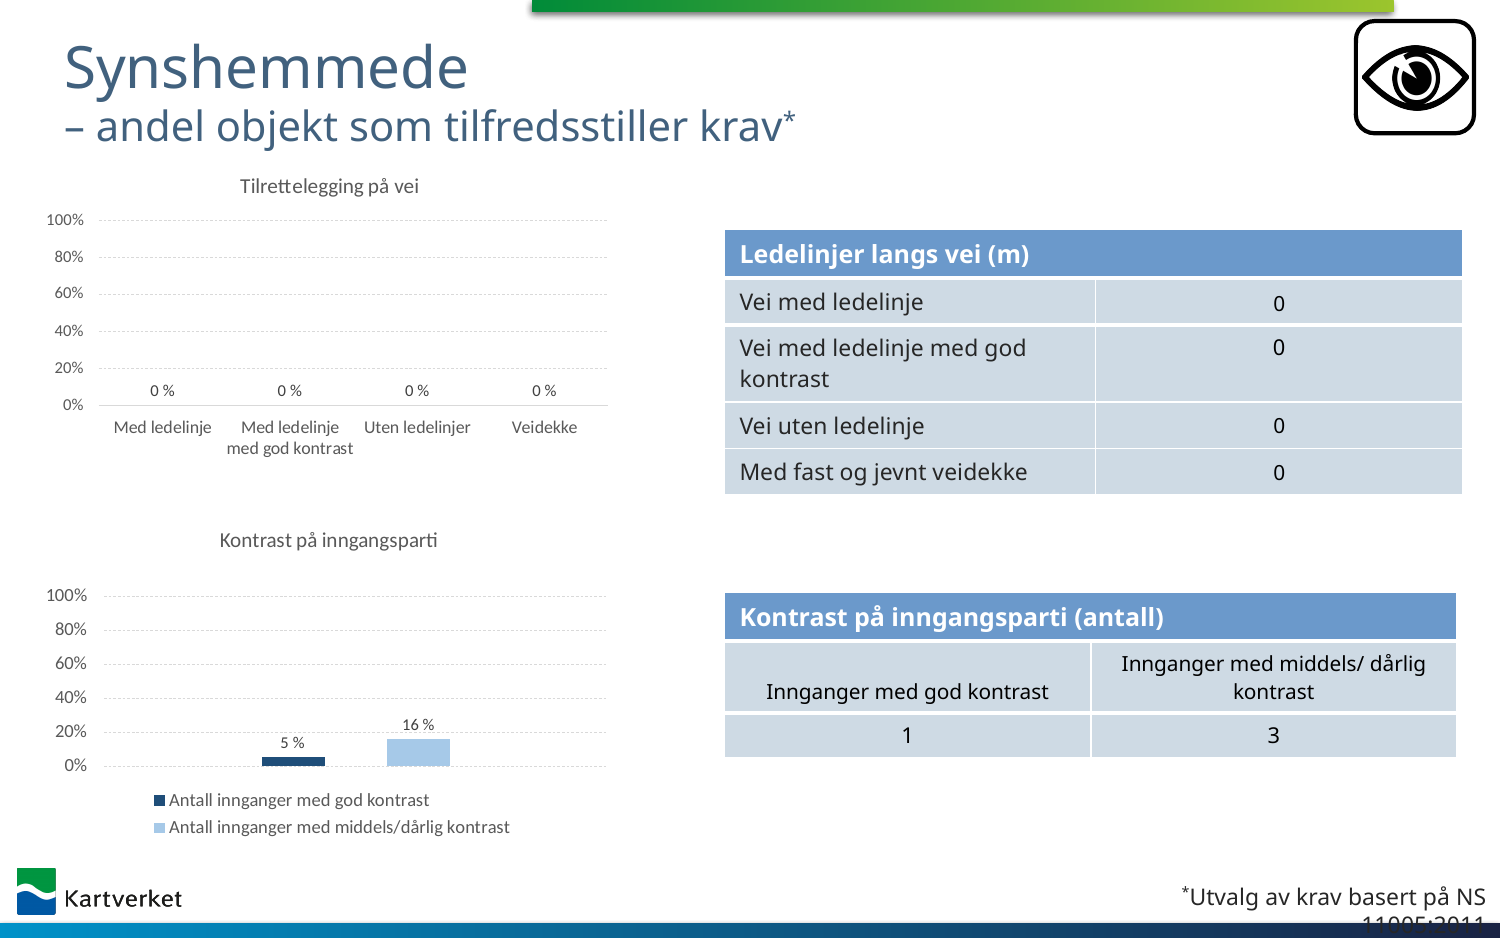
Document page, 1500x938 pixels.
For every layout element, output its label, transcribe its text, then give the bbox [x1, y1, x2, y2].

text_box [1355, 20, 1475, 134]
table_cell Innganger med middels/ dårlig kontrast [1092, 643, 1456, 711]
picture [41, 520, 617, 846]
table_cell Innganger med god kontrast [725, 643, 1090, 711]
table_cell 0 [1096, 403, 1462, 448]
table_header Ledelinjer langs vei (m) [725, 230, 1462, 276]
table_cell Vei med ledelinje [725, 280, 1095, 323]
table_header Kontrast på inngangsparti (antall) [725, 593, 1456, 639]
text_box Synshemmede – andel objekt som tilfredsstiller krav* [49, 24, 1431, 158]
table_cell Med fast og jevnt veidekke [725, 449, 1095, 494]
table_cell Vei med ledelinje med god kontrast [725, 327, 1095, 401]
table_cell 3 [1092, 715, 1456, 757]
table_cell 0 [1096, 280, 1462, 323]
text_box *Utvalg av krav basert på NS 11005:2011 [1068, 873, 1500, 938]
picture [41, 166, 618, 492]
table_cell 1 [725, 715, 1090, 757]
table_cell 0 [1096, 449, 1462, 494]
table_cell 0 [1096, 327, 1462, 401]
table_cell Vei uten ledelinje [725, 403, 1095, 448]
